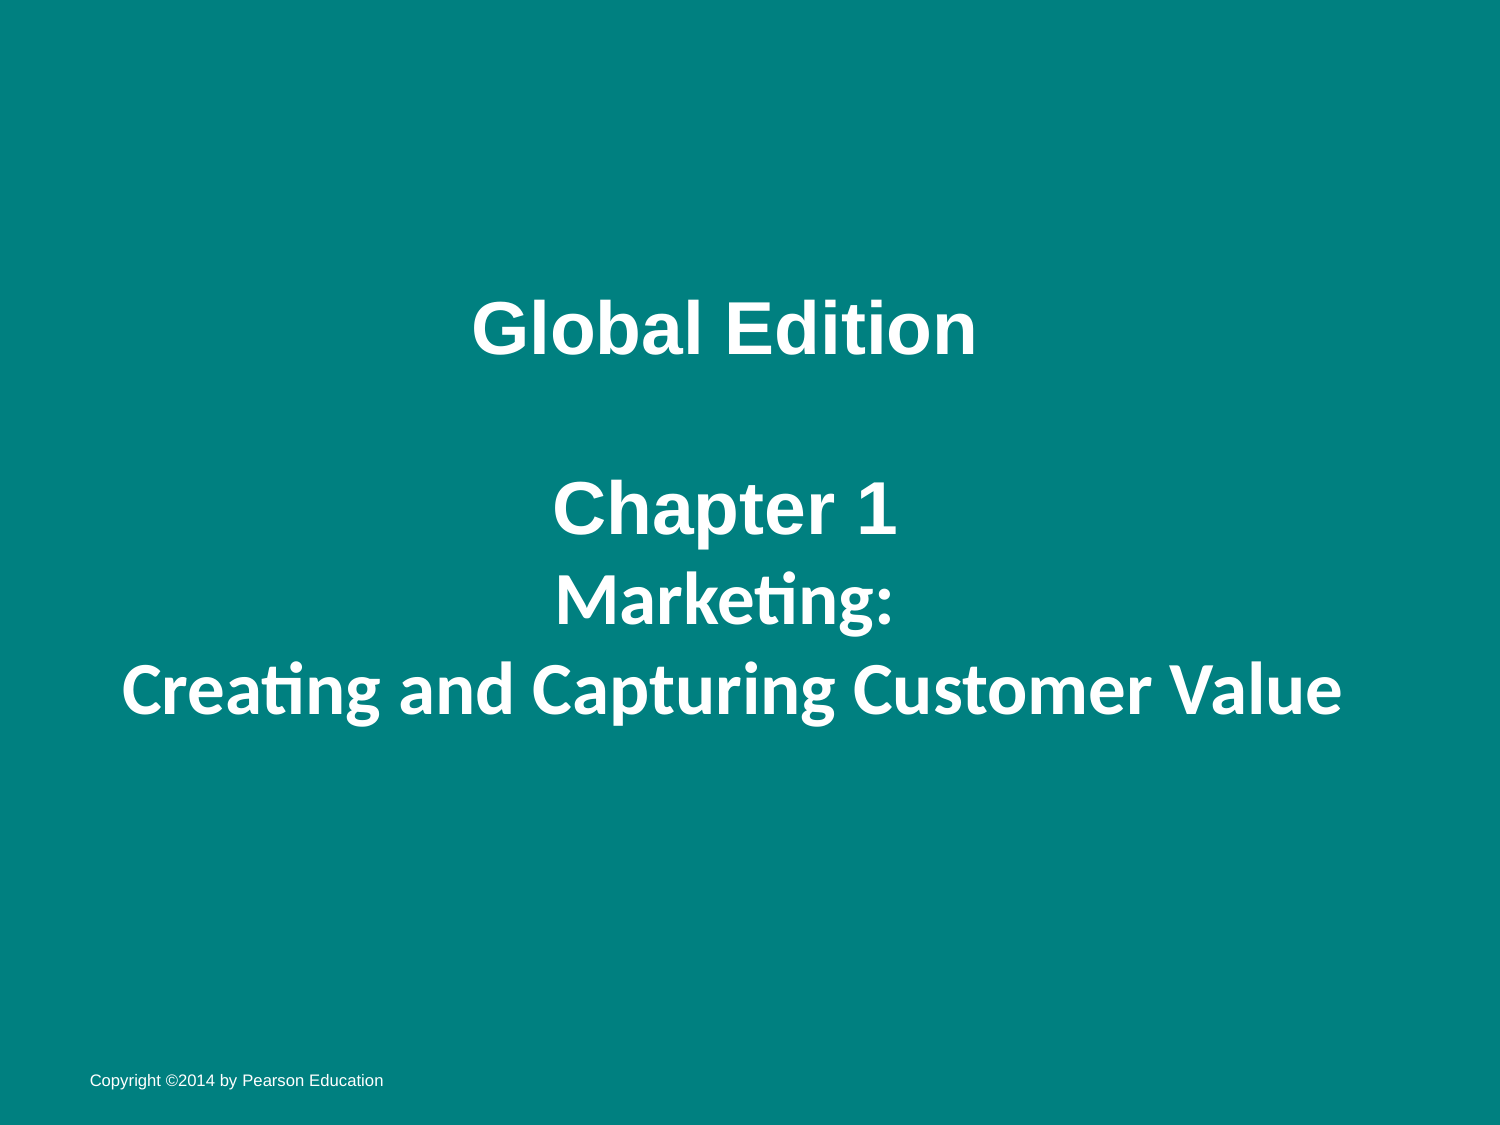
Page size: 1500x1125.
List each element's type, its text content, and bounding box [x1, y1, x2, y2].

text_box Copyright ©2014 by Pearson Education [74, 1062, 825, 1098]
title Global Edition Chapter 1 Marketing: Creating and Capturing Customer Value [37, 124, 1413, 976]
